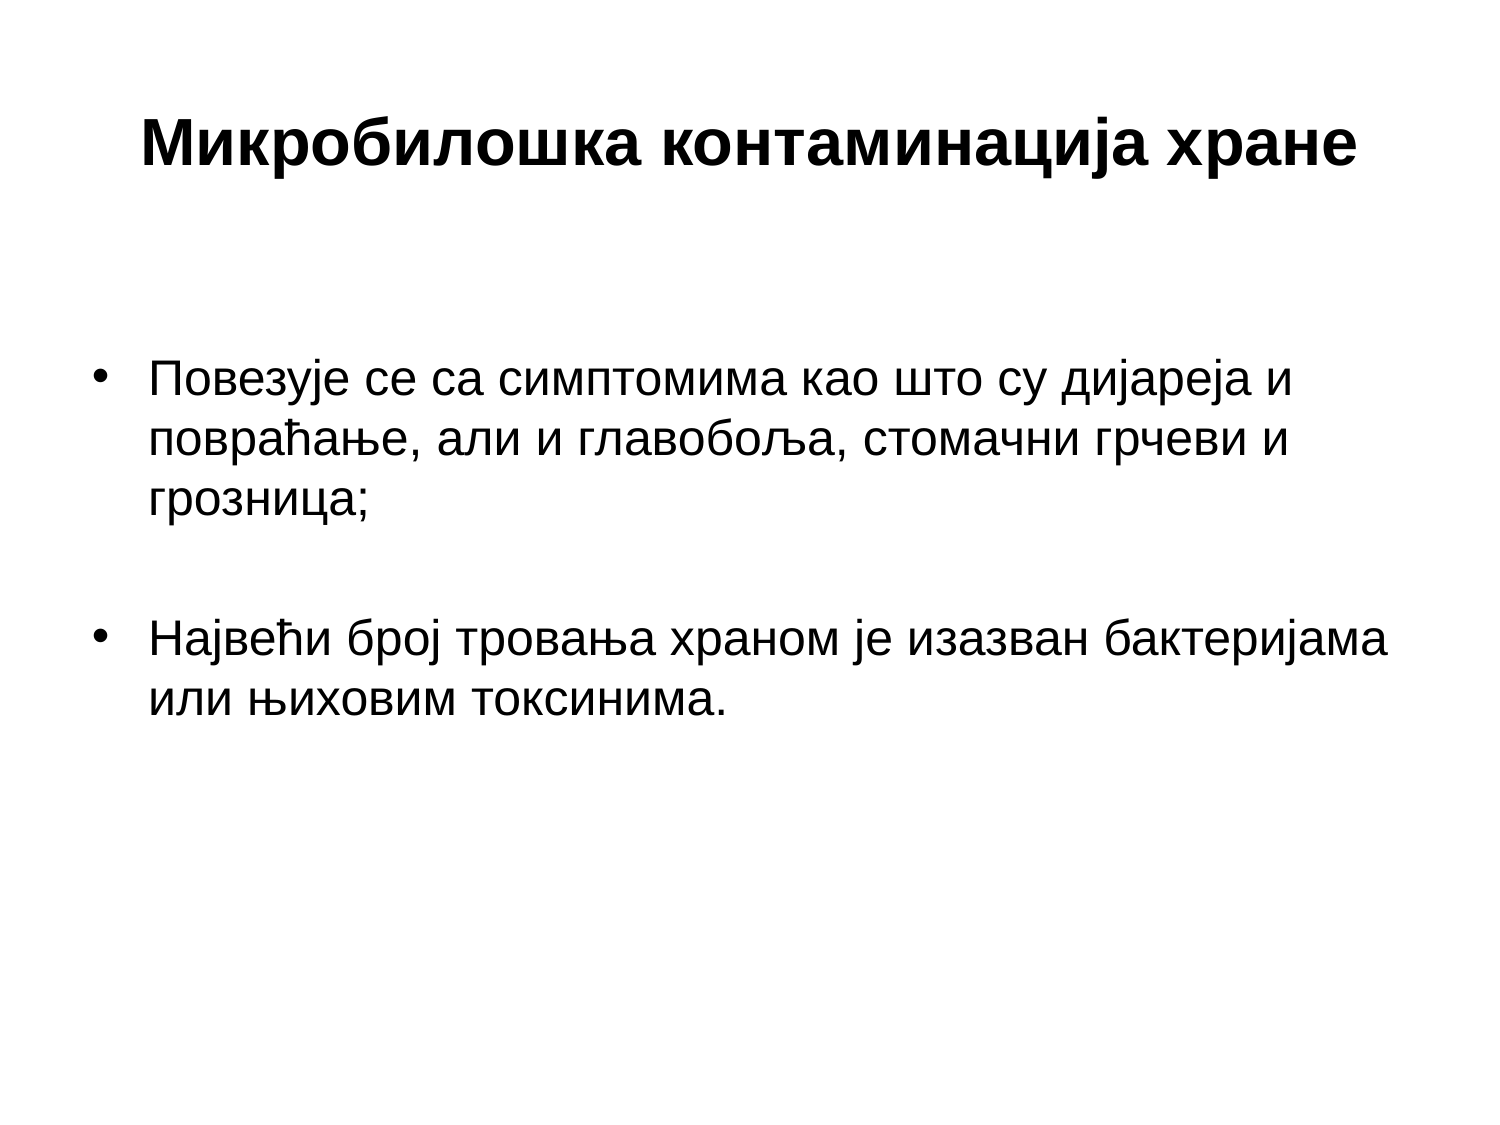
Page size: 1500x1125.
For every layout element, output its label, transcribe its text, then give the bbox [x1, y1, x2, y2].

title Микробилошка контаминација хране [74, 44, 1426, 233]
list Повезује се са симптомима као што су дијареја и повраћање, али и главобоља, стомачни грчеви и грозница; Највећи број тровања храном је изазван бактеријама или њиховим токсинима. [76, 337, 1428, 1082]
